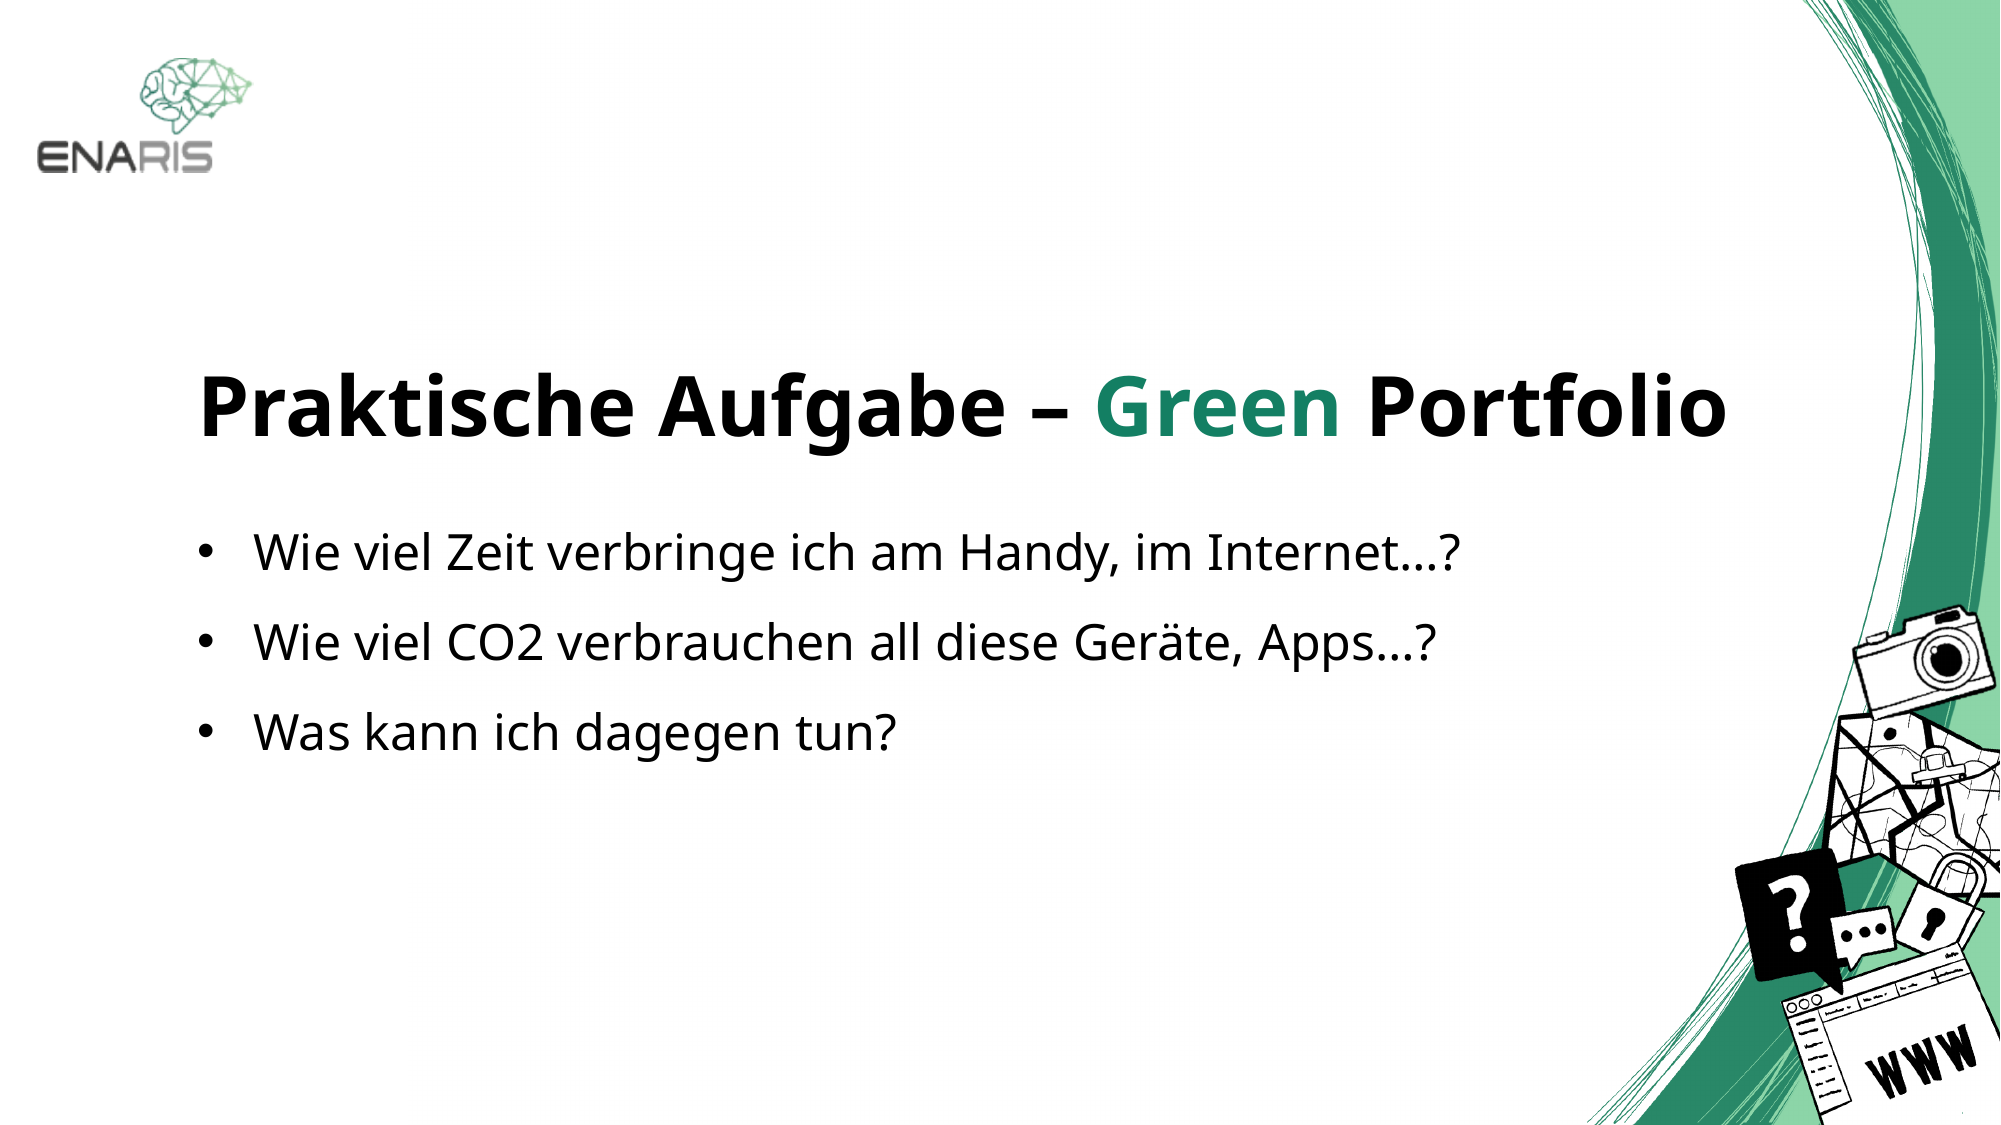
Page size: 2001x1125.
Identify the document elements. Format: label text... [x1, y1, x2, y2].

picture [37, 58, 254, 173]
picture [408, 0, 2000, 1125]
text_box Wie viel Zeit verbringe ich am Handy, im Internet…? Wie viel CO2 verbrauchen all diese Geräte, Apps…? Was kann ich dagegen tun? [182, 483, 1582, 768]
text_box Praktische Aufgabe – Green Portfolio [182, 345, 1818, 561]
